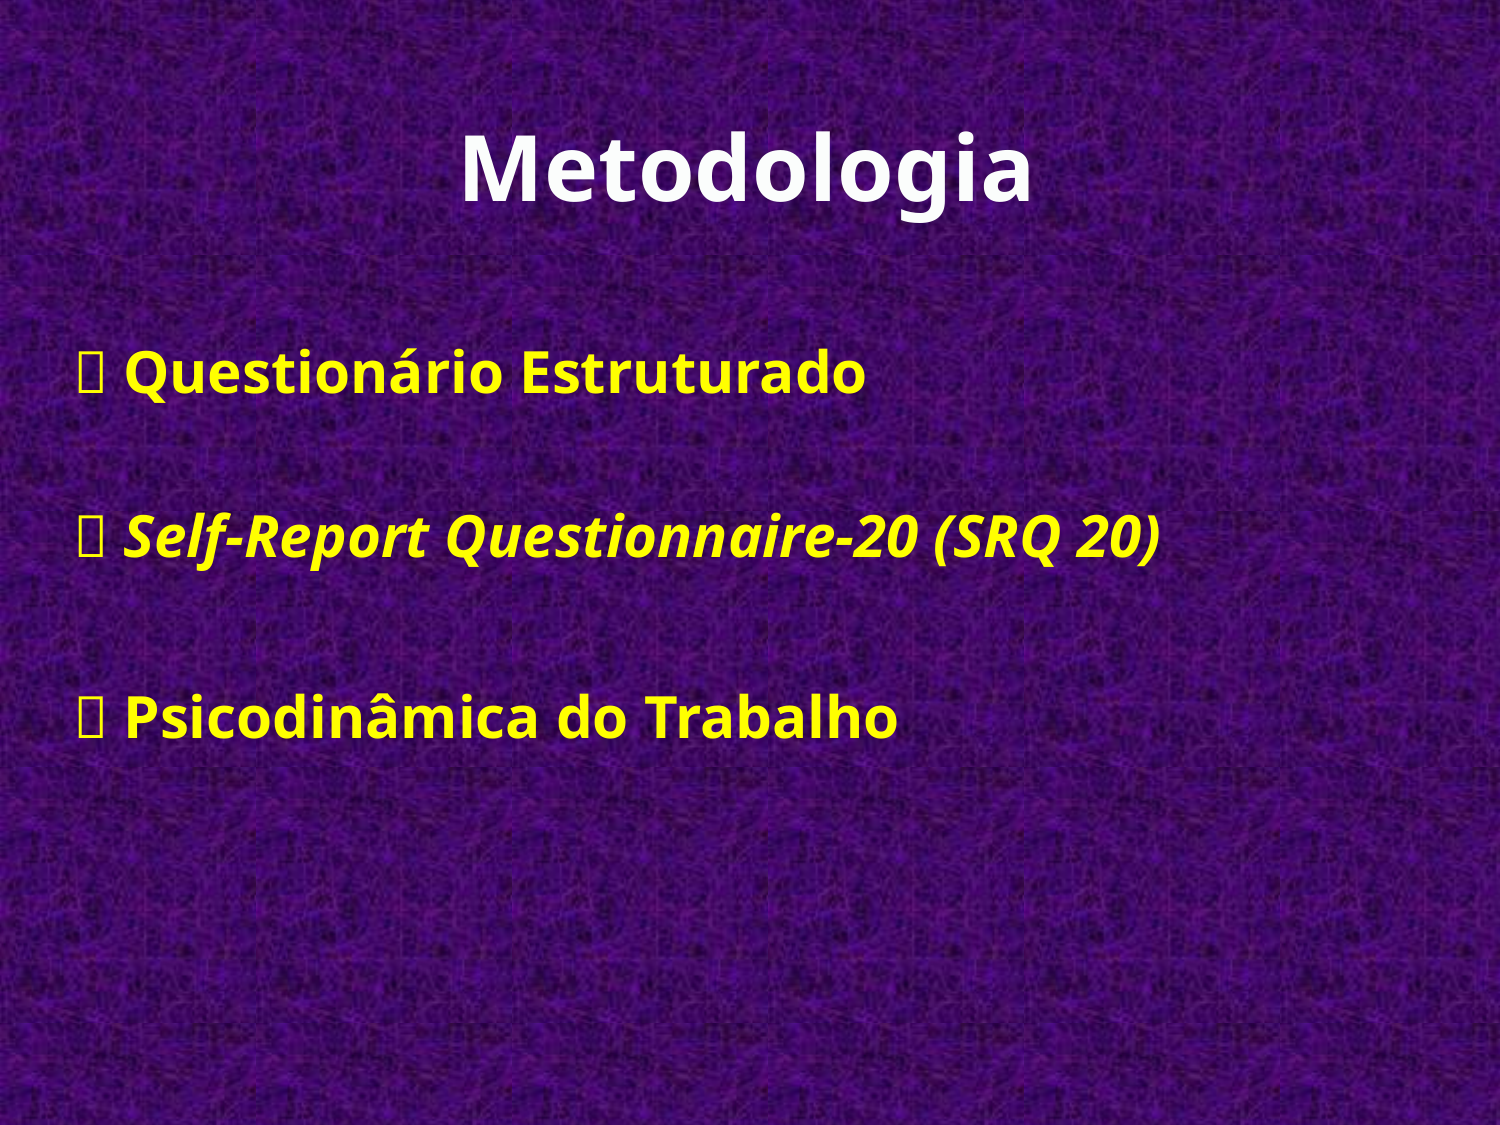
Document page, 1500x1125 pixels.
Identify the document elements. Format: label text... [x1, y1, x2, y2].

text_box Metodologia [46, 58, 1447, 228]
picture [0, 0, 1500, 1125]
text_box  Psicodinâmica do Trabalho [58, 644, 1161, 758]
text_box  Self-Report Questionnaire-20 (SRQ 20) [58, 492, 1477, 577]
text_box  Questionário Estruturado [58, 328, 1278, 413]
